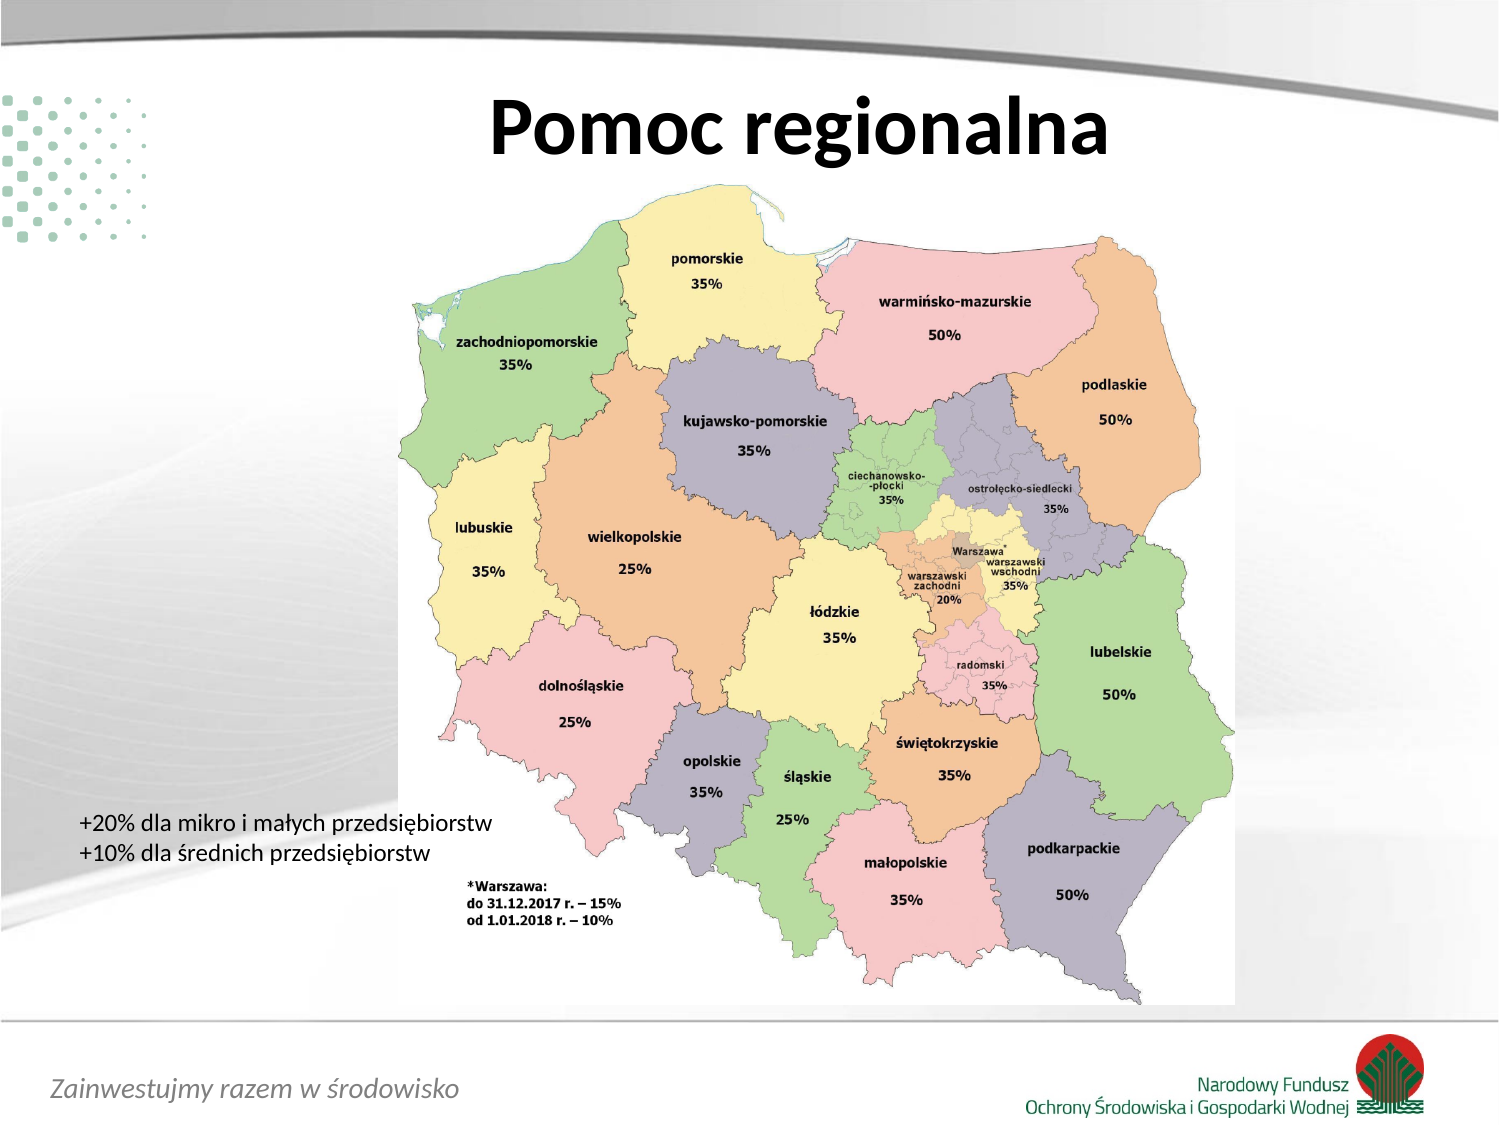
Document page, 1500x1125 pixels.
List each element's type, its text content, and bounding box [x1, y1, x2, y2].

text_box +20% dla mikro i małych przedsiębiorstw +10% dla średnich przedsiębiorstw [64, 798, 392, 874]
picture [1026, 1034, 1424, 1118]
text_box Pomoc regionalna [175, 58, 1425, 185]
picture [0, 0, 1499, 1023]
